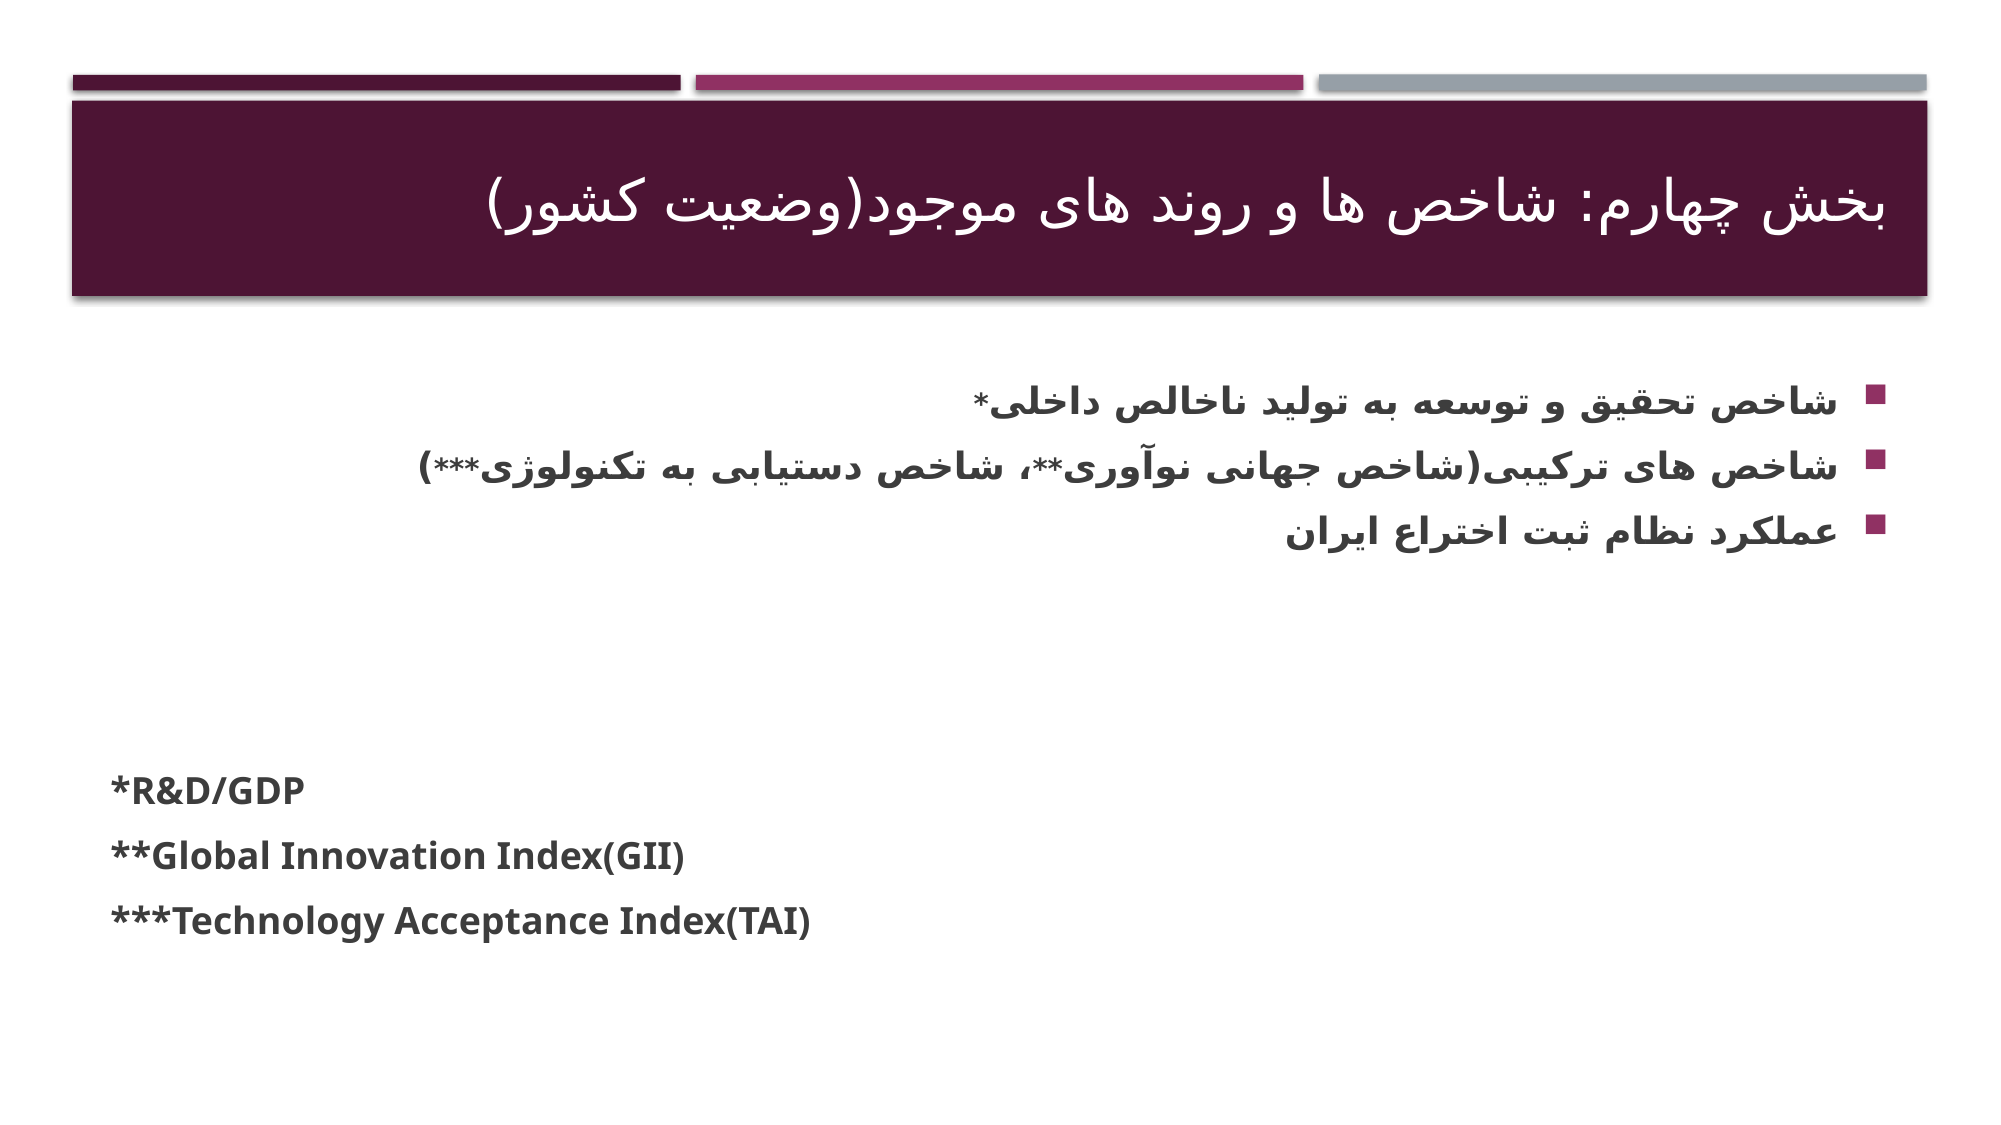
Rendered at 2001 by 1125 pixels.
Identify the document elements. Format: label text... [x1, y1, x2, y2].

title بخش چهارم: شاخص ها و روند های موجود(وضعیت کشور) [95, 115, 1905, 282]
list شاخص تحقیق و توسعه به تولید ناخالص داخلی* شاخص های ترکیبی(شاخص جهانی نوآوری**، شاخص دستیابی به تکنولوژی***) عملکرد نظام ثبت اختراع ایران *R&D/GDP **Global Innovation Index(GII) ***Technology Acceptance Index(TAI) [95, 357, 1905, 962]
